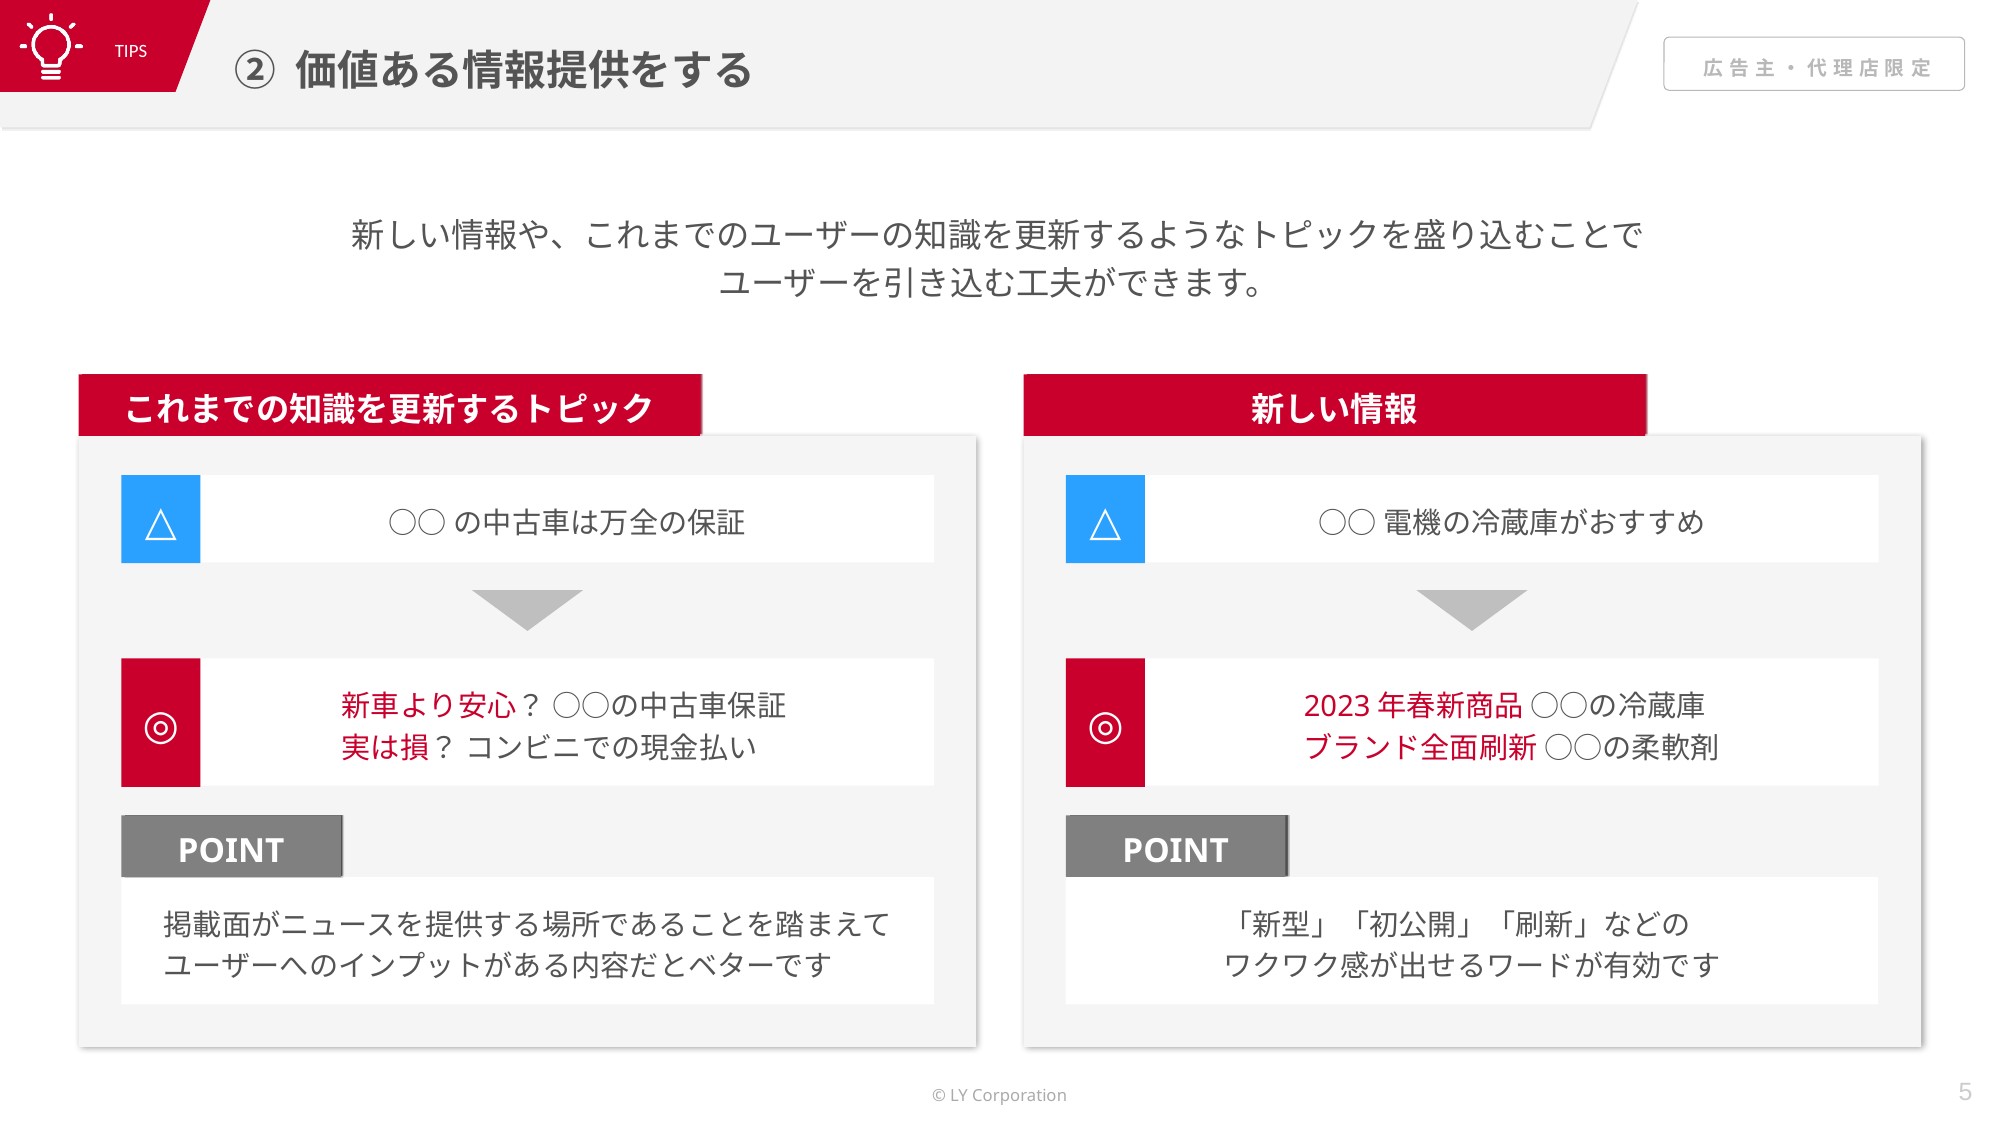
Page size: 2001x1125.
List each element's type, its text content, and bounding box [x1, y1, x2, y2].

text_box 2023年春新商品 ○○の冷蔵庫 ブランド全面刷新 ○○の柔軟剤 [1147, 658, 1879, 786]
text_box ○○電機の冷蔵庫がおすすめ [1147, 475, 1879, 563]
text_box [469, 587, 586, 633]
text_box ○○の中古車は万全の保証 [202, 475, 935, 563]
text_box POINT [1064, 813, 1287, 879]
text_box POINT [119, 813, 343, 879]
text_box 新しい情報 [1022, 372, 1647, 438]
text_box 「新型」「初公開」「刷新」などの ワクワク感が出せるワードが有効です [1065, 877, 1879, 1005]
text_box 新しい情報や、これまでのユーザーの知識を更新するようなトピックを盛り込むことで ユーザーを引き込む工夫ができます。 [76, 206, 1922, 302]
text_box 新車より安心？ ○○の中古車保証 実は損？ コンビニでの現金払い [202, 658, 935, 786]
text_box △ [119, 473, 202, 565]
text_box ◎ [119, 656, 202, 789]
picture [8, 4, 92, 87]
list ② 価値ある情報提供をする [234, 41, 1570, 97]
list TIPS [98, 12, 170, 81]
text_box これまでの知識を更新するトピック [77, 372, 702, 438]
text_box [77, 434, 978, 1049]
text_box [1414, 587, 1530, 633]
text_box △ [1064, 473, 1147, 565]
text_box 掲載面がニュースを提供する場所であることを踏まえて ユーザーへのインプットがある内容だとベターです [121, 877, 934, 1005]
text_box [1022, 434, 1923, 1049]
text_box ◎ [1064, 656, 1147, 789]
